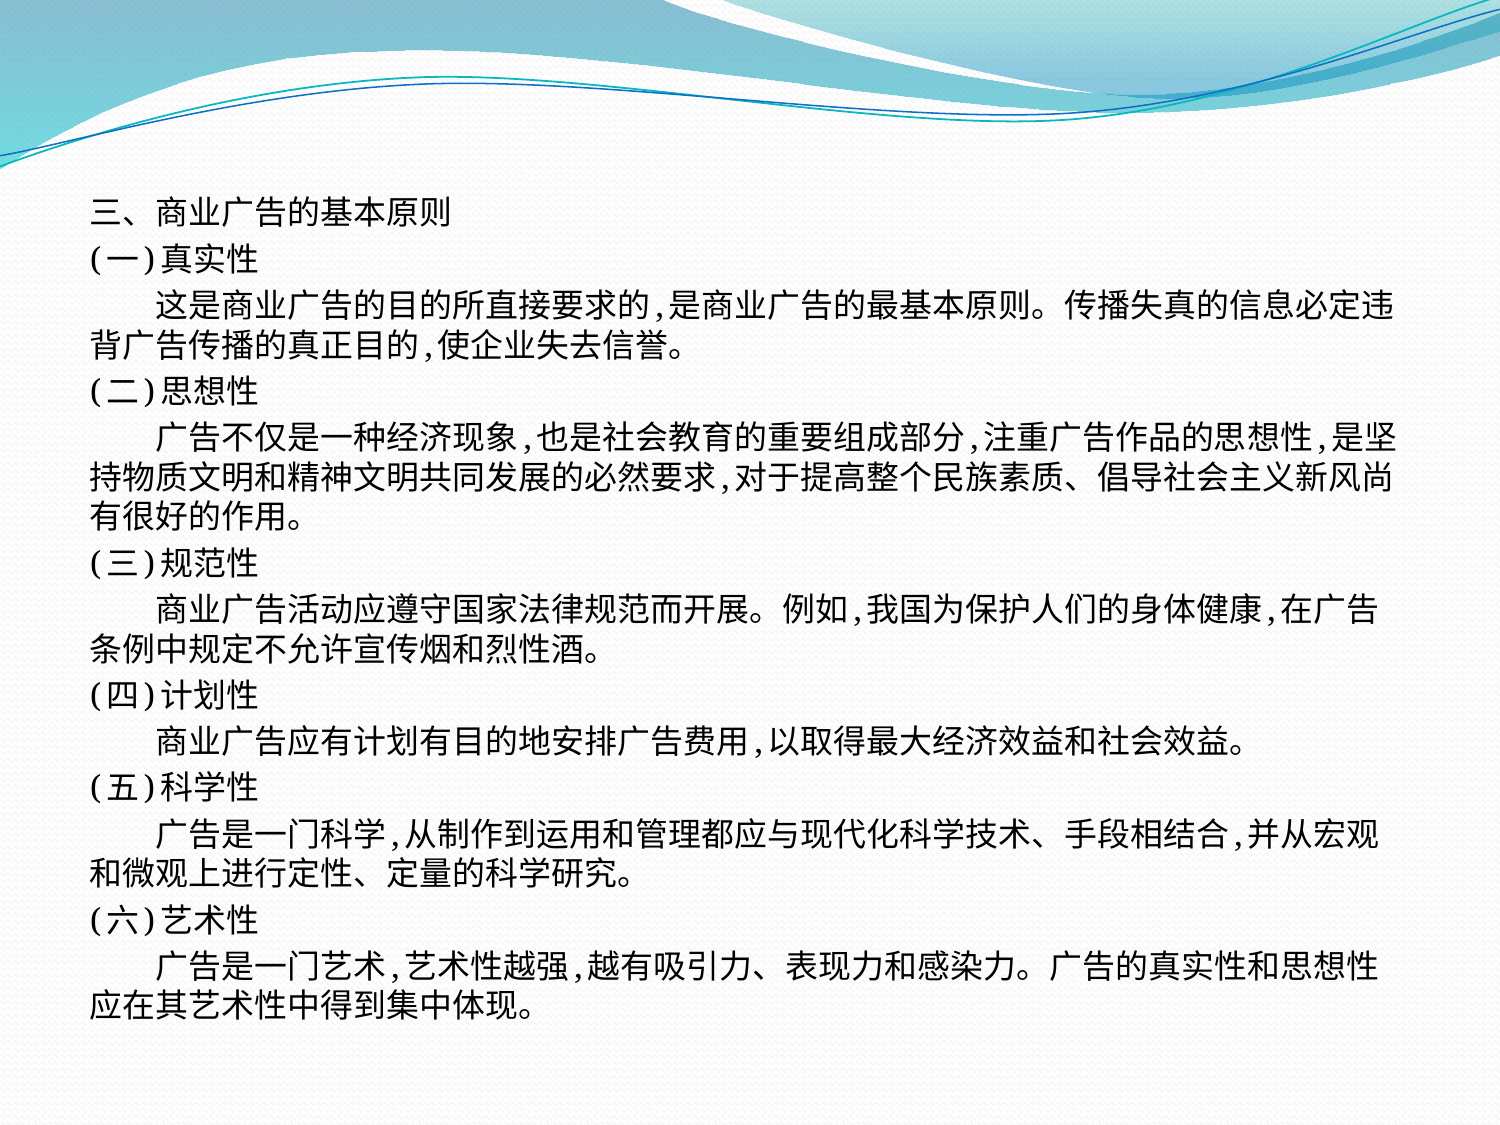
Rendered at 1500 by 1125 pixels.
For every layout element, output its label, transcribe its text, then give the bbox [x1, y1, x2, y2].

list 三、商业广告的基本原则 (一)真实性 这是商业广告的目的所直接要求的,是商业广告的最基本原则。传播失真的信息必定违背广告传播的真正目的,使企业失去信誉。 (二)思想性 广告不仅是一种经济现象,也是社会教育的重要组成部分,注重广告作品的思想性,是坚持物质文明和精神文明共同发展的必然要求,对于提高整个民族素质、倡导社会主义新风尚有很好的作用。 (三)规范性 商业广告活动应遵守国家法律规范而开展。例如,我国为保护人们的身体健康,在广告条例中规定不允许宣传烟和烈性酒。 (四)计划性 商业广告应有计划有目的地安排广告费用,以取得最大经济效益和社会效益。 (五)科学性 广告是一门科学,从制作到运用和管理都应与现代化科学技术、手段相结合,并从宏观和微观上进行定性、定量的科学研究。 (六)艺术性 广告是一门艺术,艺术性越强,越有吸引力、表现力和感染力。广告的真实性和思想性应在其艺术性中得到集中体现。 [75, 184, 1425, 1038]
